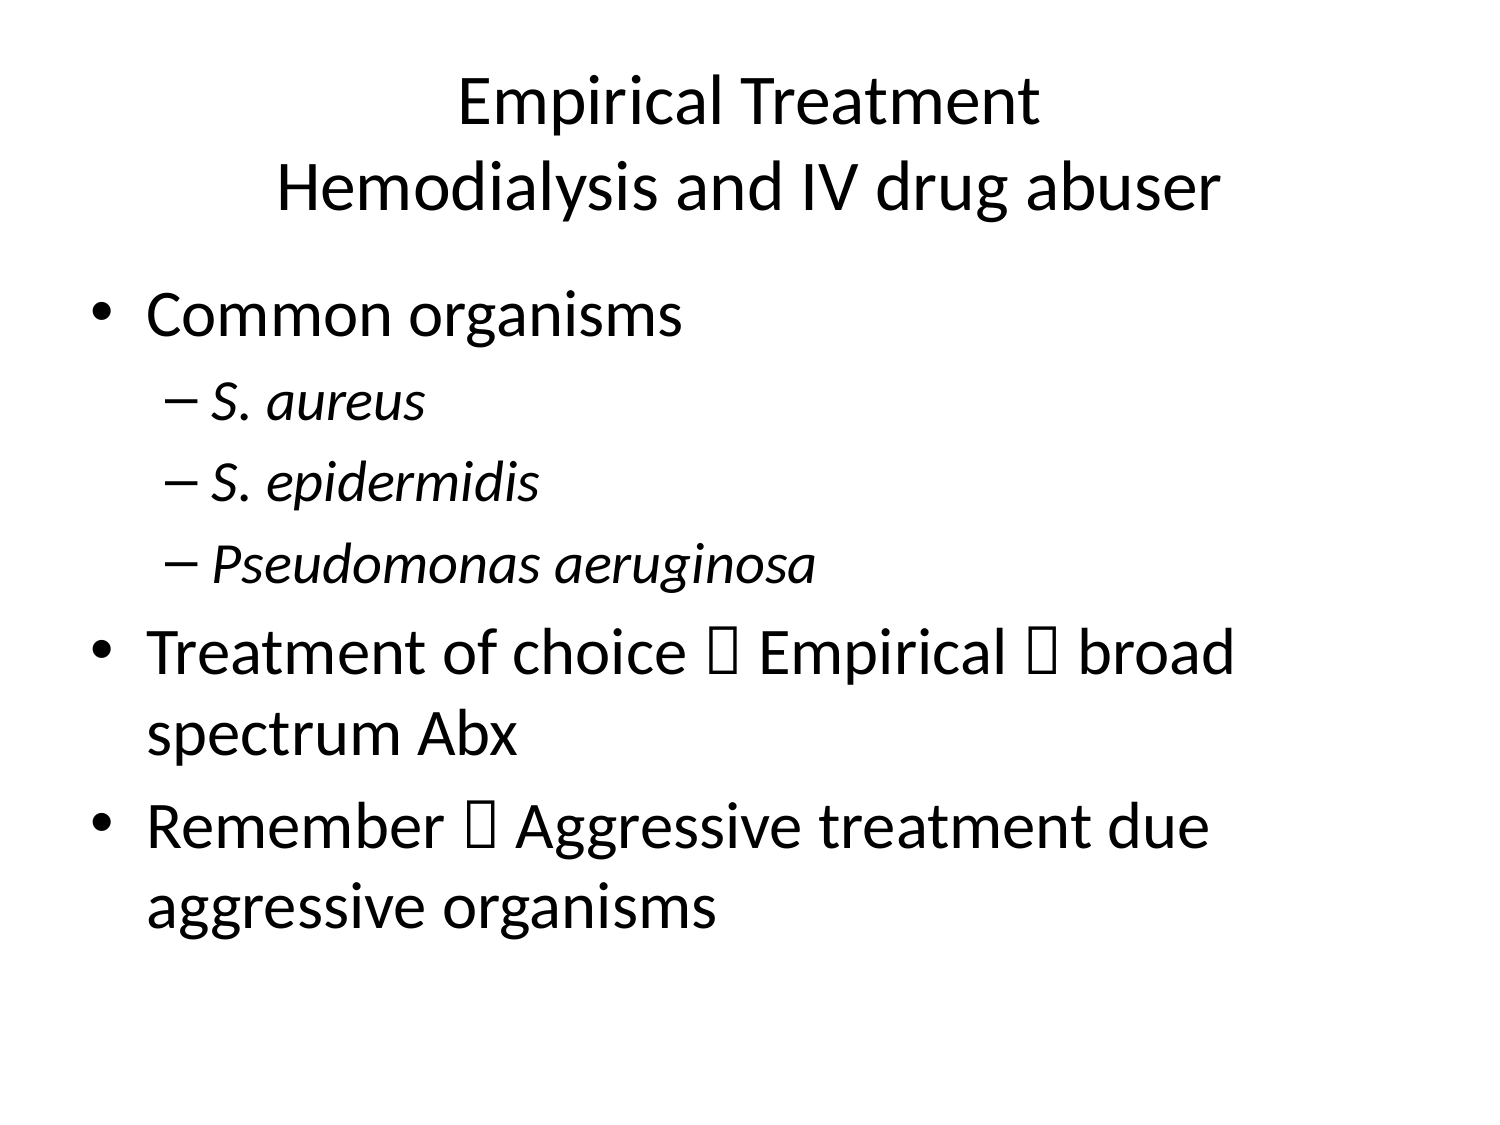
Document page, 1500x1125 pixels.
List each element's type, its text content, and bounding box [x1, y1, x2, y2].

list Common organisms S. aureus S. epidermidis Pseudomonas aeruginosa Treatment of choice  Empirical  broad spectrum Abx Remember  Aggressive treatment due aggressive organisms [75, 262, 1425, 1005]
title Empirical Treatment Hemodialysis and IV drug abuser [75, 45, 1425, 233]
